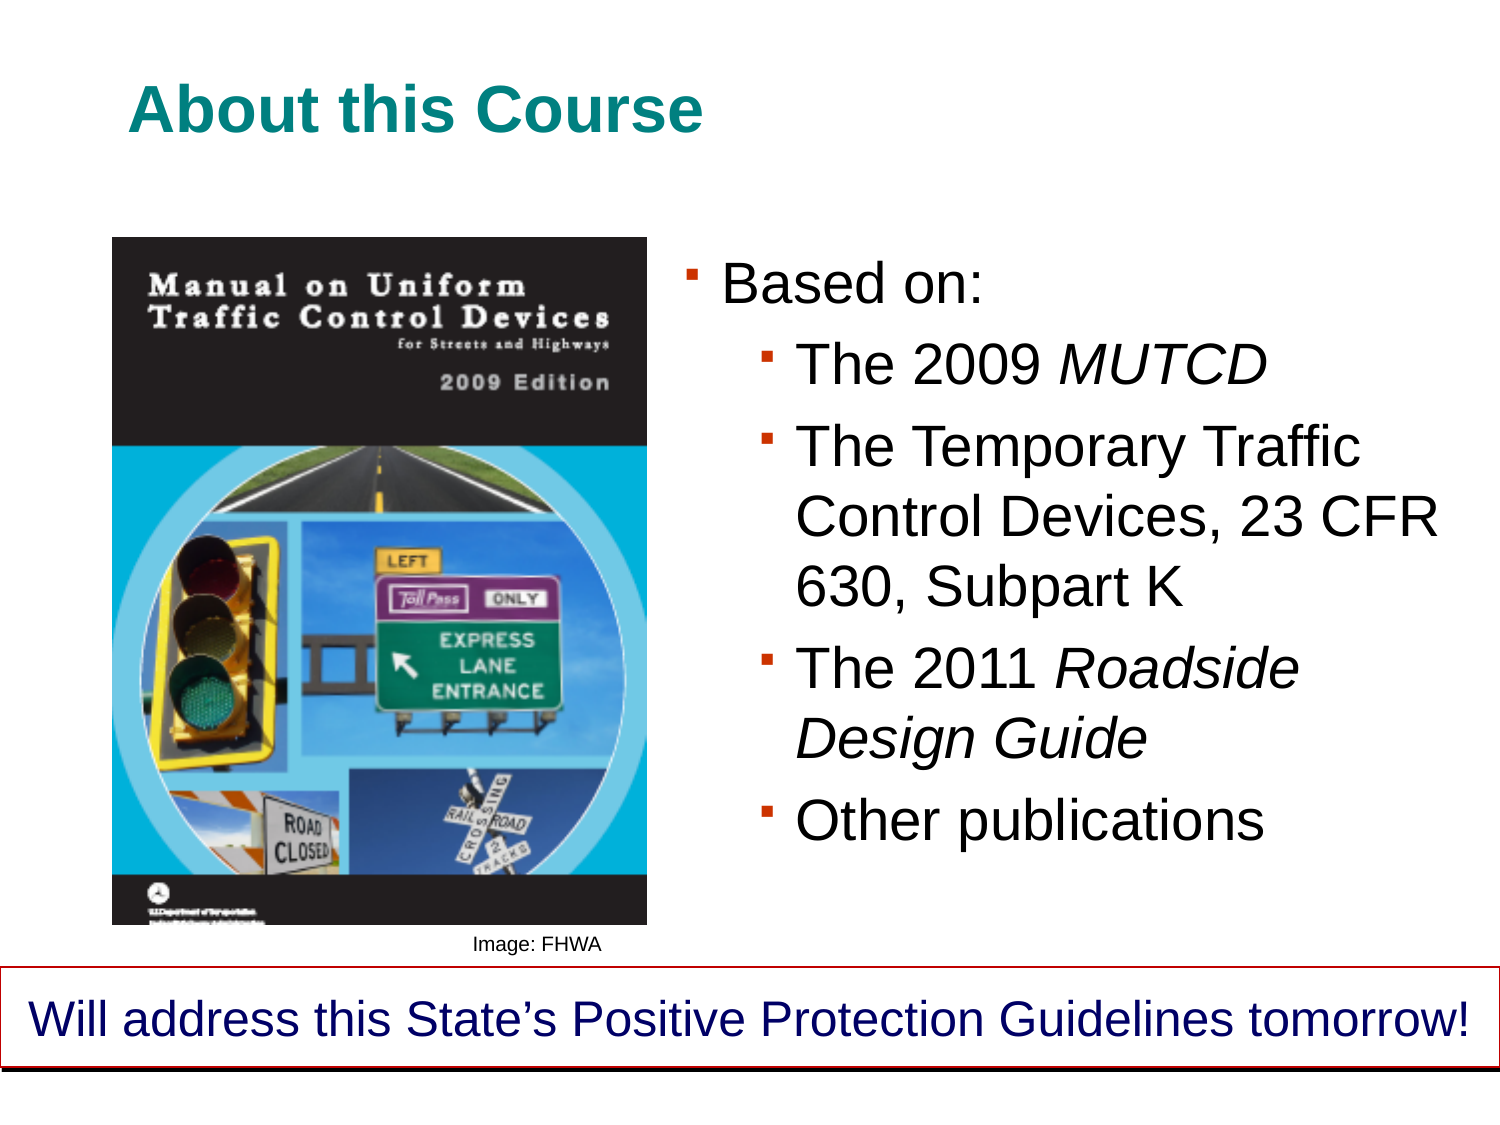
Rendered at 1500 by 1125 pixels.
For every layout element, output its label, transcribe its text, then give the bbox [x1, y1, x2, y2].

list Based on: The 2009 MUTCD The Temporary Traffic Control Devices, 23 CFR 630, Subpart K The 2011 Roadside Design Guide Other publications [668, 237, 1476, 963]
title About this Course [112, 0, 1500, 213]
picture [112, 237, 647, 926]
text_box Will address this State’s Positive Protection Guidelines tomorrow! [0, 966, 1500, 1067]
text_box Image: FHWA [457, 922, 658, 963]
